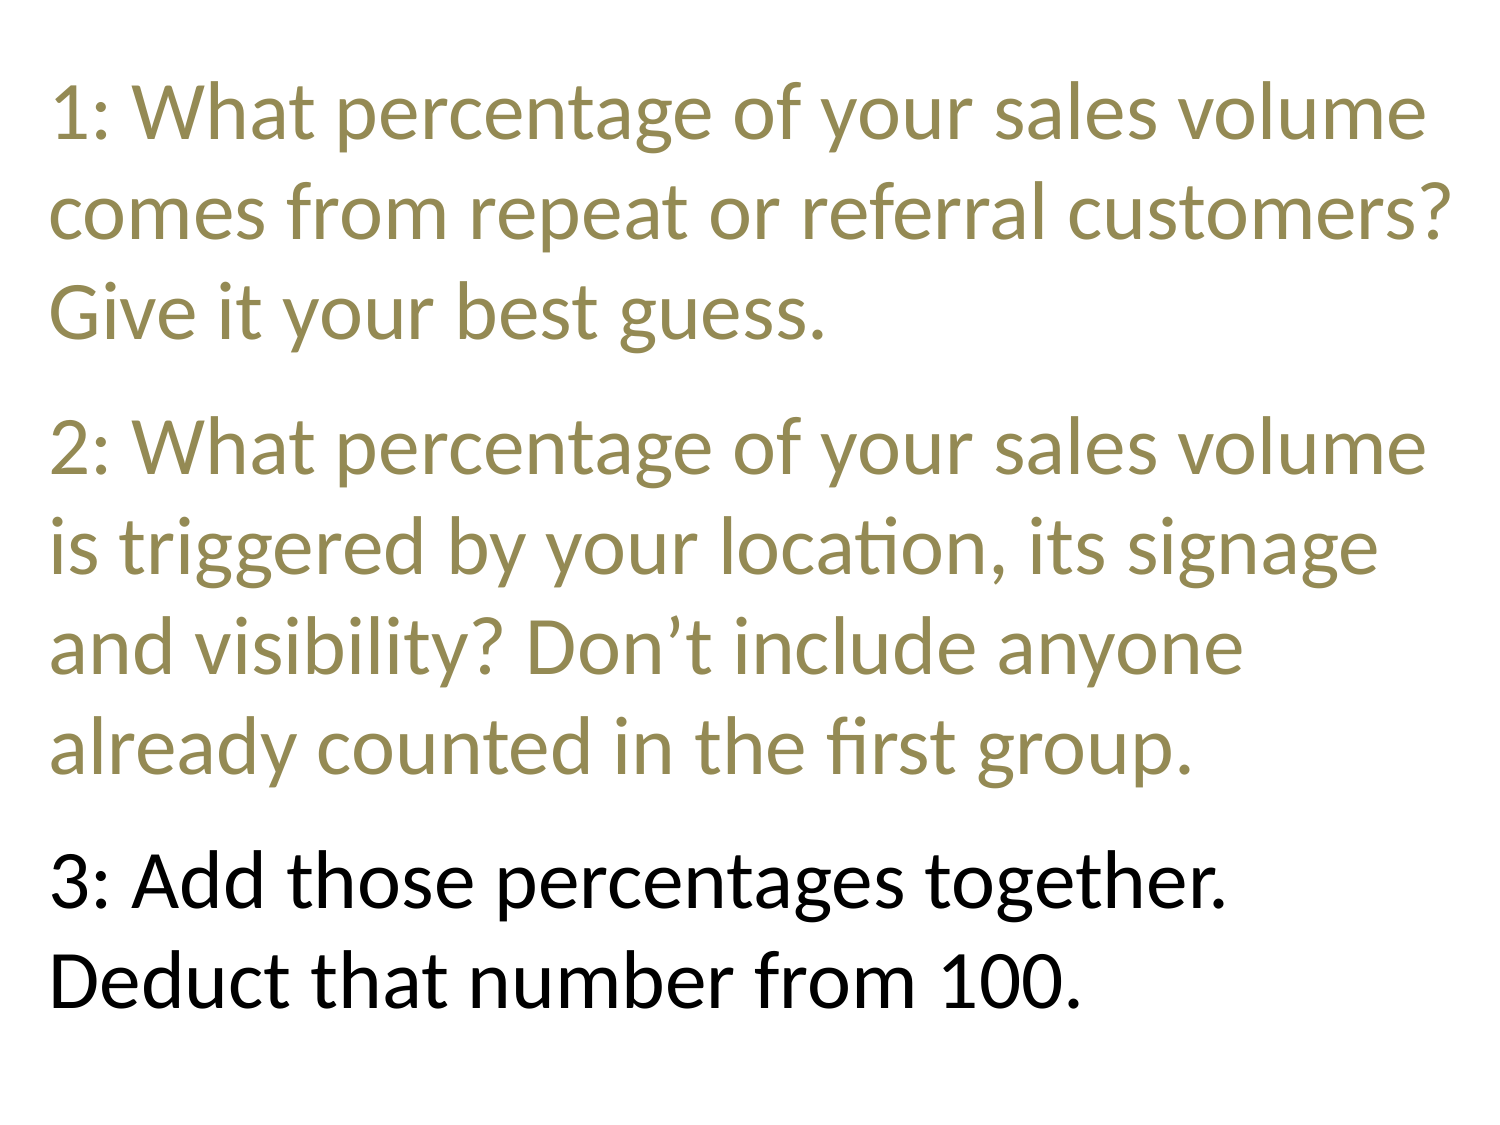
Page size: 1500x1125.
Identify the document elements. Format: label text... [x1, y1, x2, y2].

text_box 1: What percentage of your sales volume comes from repeat or referral customers? Give it your best guess. 2: What percentage of your sales volume is triggered by your location, its signage and visibility? Don’t include anyone already counted in the first group. 3: Add those percentages together. Deduct that number from 100. [33, 48, 1478, 1033]
